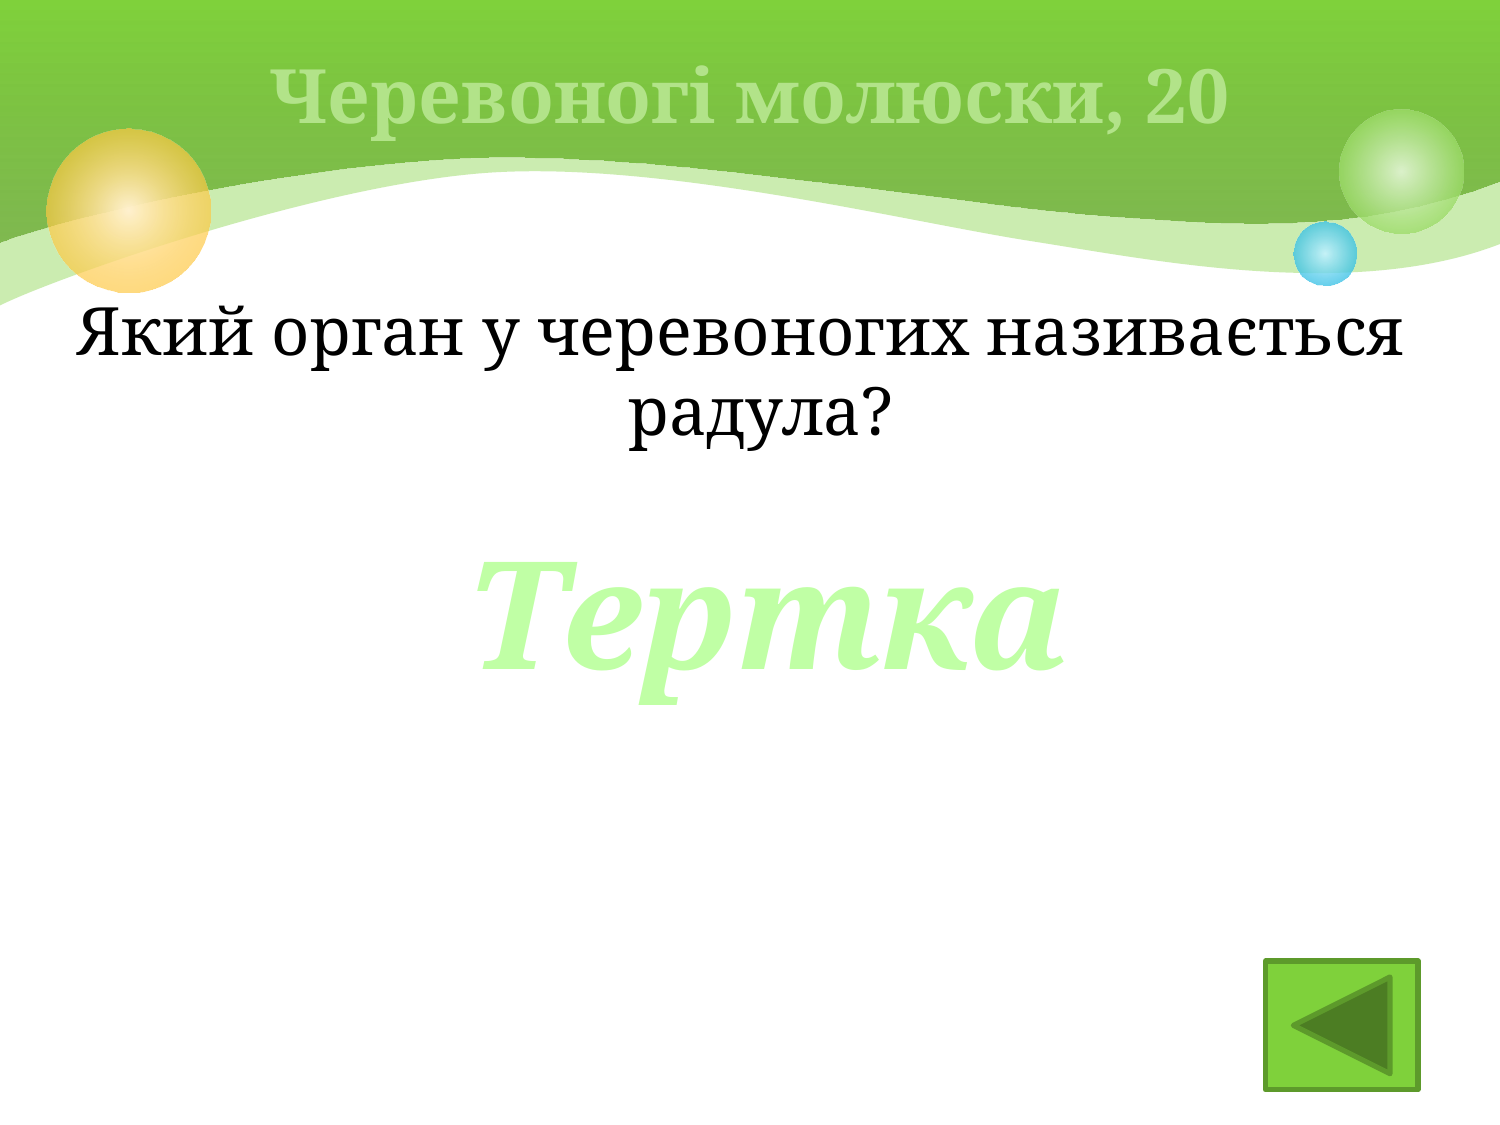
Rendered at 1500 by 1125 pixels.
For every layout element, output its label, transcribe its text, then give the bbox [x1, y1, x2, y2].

title Черевоногі молюски, 20 [75, 0, 1425, 188]
text_box Тертка [271, 511, 1266, 707]
text_box [1263, 958, 1421, 1092]
list Який орган у черевоногих називається радула? [46, 281, 1436, 1024]
